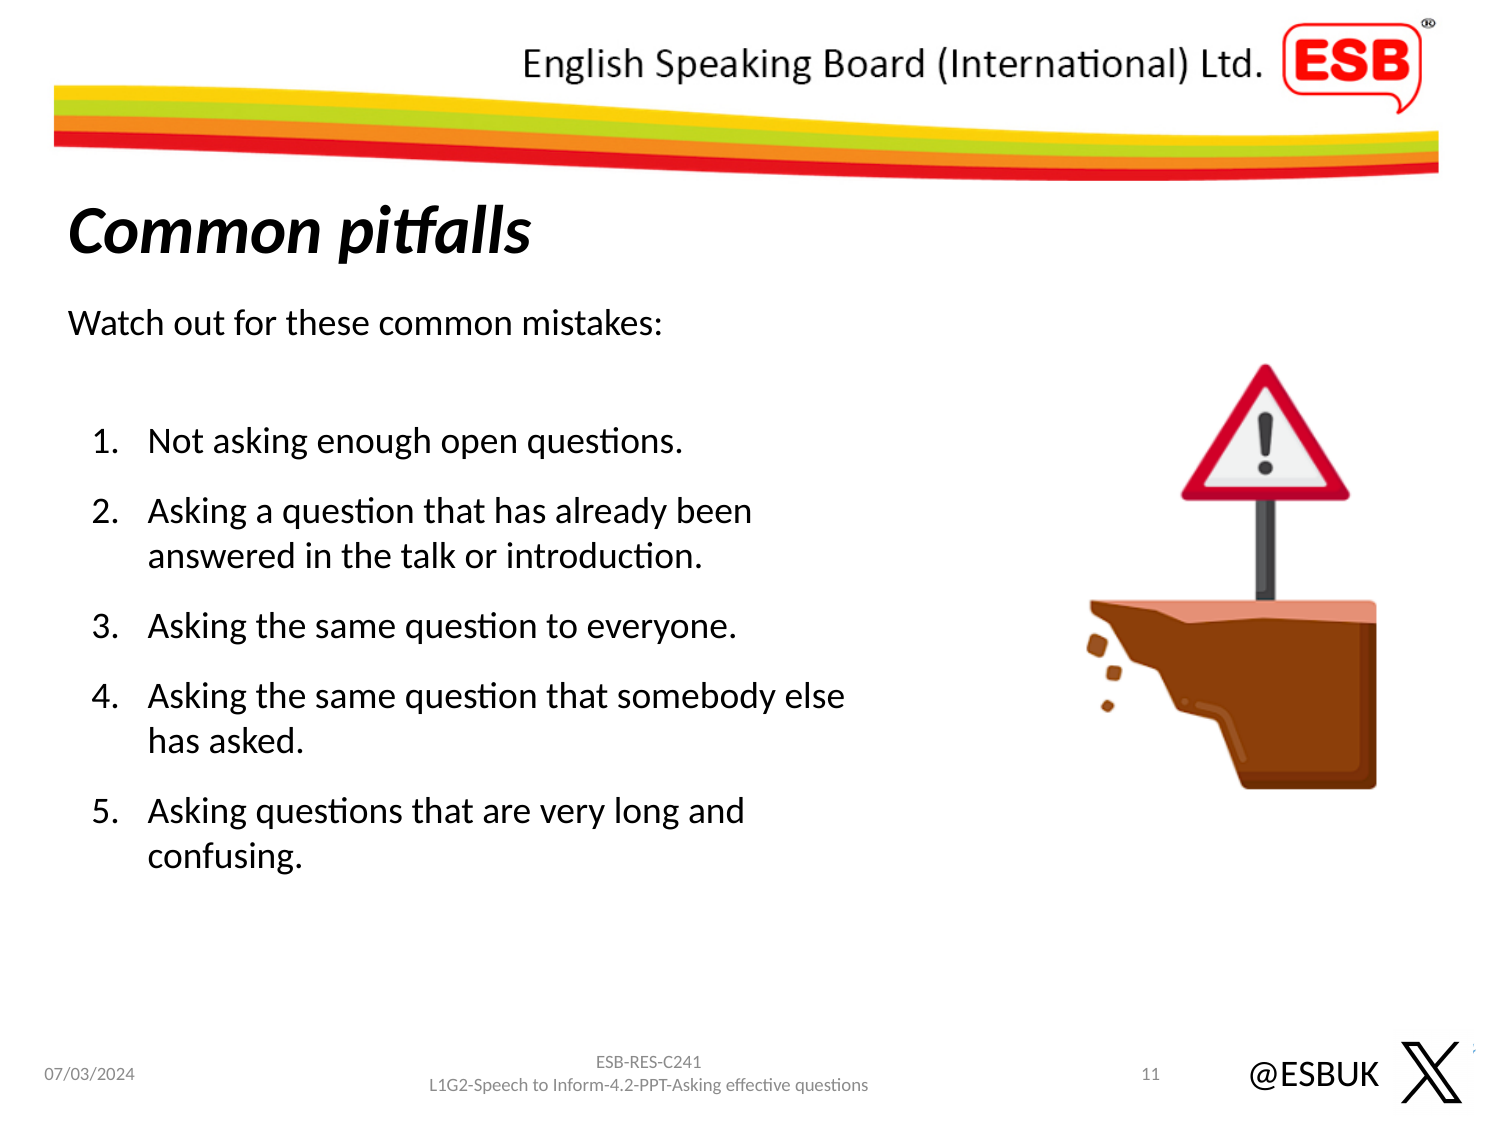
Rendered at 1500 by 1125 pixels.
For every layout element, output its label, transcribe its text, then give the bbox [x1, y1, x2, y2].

title Common pitfalls [53, 172, 1347, 291]
slide_number 11 [930, 1042, 1176, 1103]
text_box Not asking enough open questions. Asking a question that has already been answered in the talk or introduction. Asking the same question to everyone. Asking the same question that somebody else has asked. Asking questions that are very long and confusing. [76, 408, 869, 884]
footer ESB-RES-C241 L1G2-Speech to Inform-4.2-PPT-Asking effective questions [395, 1042, 902, 1103]
picture [0, 0, 1500, 189]
picture [1393, 1029, 1476, 1116]
text_box Watch out for these common mistakes: [53, 290, 798, 351]
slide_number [29, 1042, 367, 1103]
picture [1065, 351, 1419, 802]
